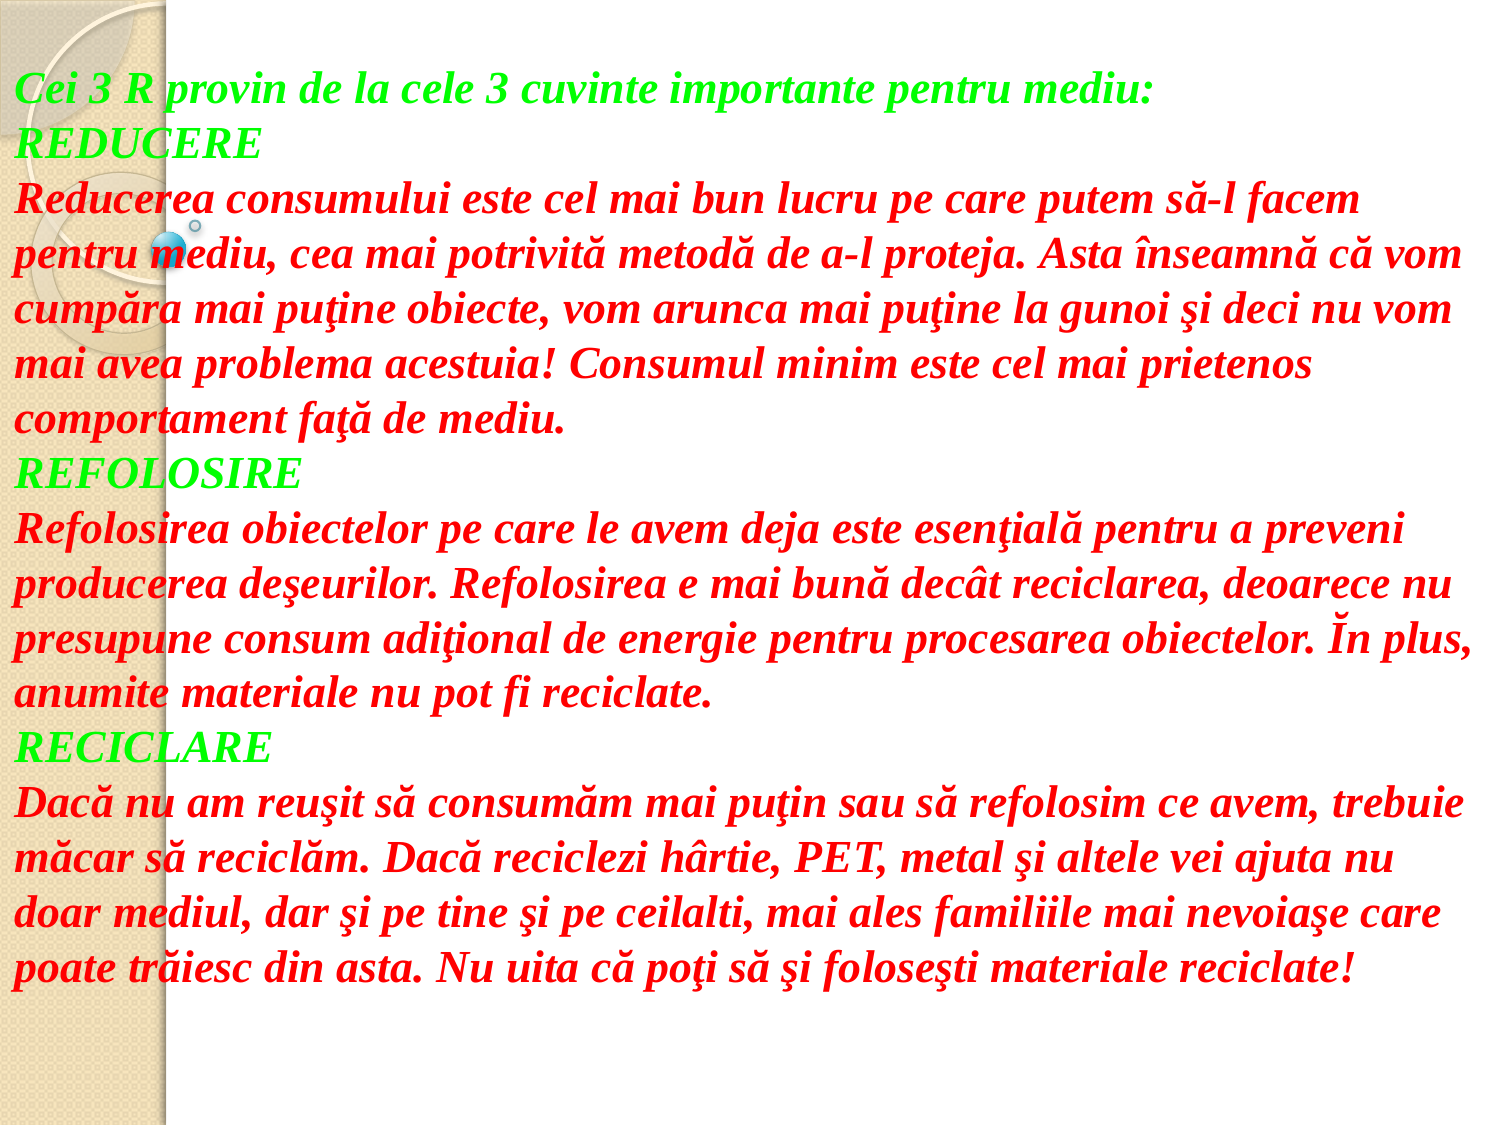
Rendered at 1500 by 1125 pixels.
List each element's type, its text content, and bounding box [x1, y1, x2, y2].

text_box Cei 3 R provin de la cele 3 cuvinte importante pentru mediu: REDUCERE Reducerea consumului este cel mai bun lucru pe care putem să-l facem pentru mediu, cea mai potrivită metodă de a-l proteja. Asta înseamnă că vom cumpăra mai puţine obiecte, vom arunca mai puţine la gunoi şi deci nu vom mai avea problema acestuia! Consumul minim este cel mai prietenos comportament faţă de mediu. REFOLOSIRE Refolosirea obiectelor pe care le avem deja este esenţială pentru a preveni producerea deşeurilor. Refolosirea e mai bună decât reciclarea, deoarece nu presupune consum adiţional de energie pentru procesarea obiectelor. Ĭn plus, anumite materiale nu pot fi reciclate. RECICLARE Dacă nu am reuşit să consumăm mai puţin sau să refolosim ce avem, trebuie măcar să reciclăm. Dacă reciclezi hârtie, PET, metal şi altele vei ajuta nu doar mediul, dar şi pe tine şi pe ceilalti, mai ales familiile mai nevoiaşe care poate trăiesc din asta. Nu uita că poţi să şi foloseşti materiale reciclate! [0, 50, 1500, 1000]
